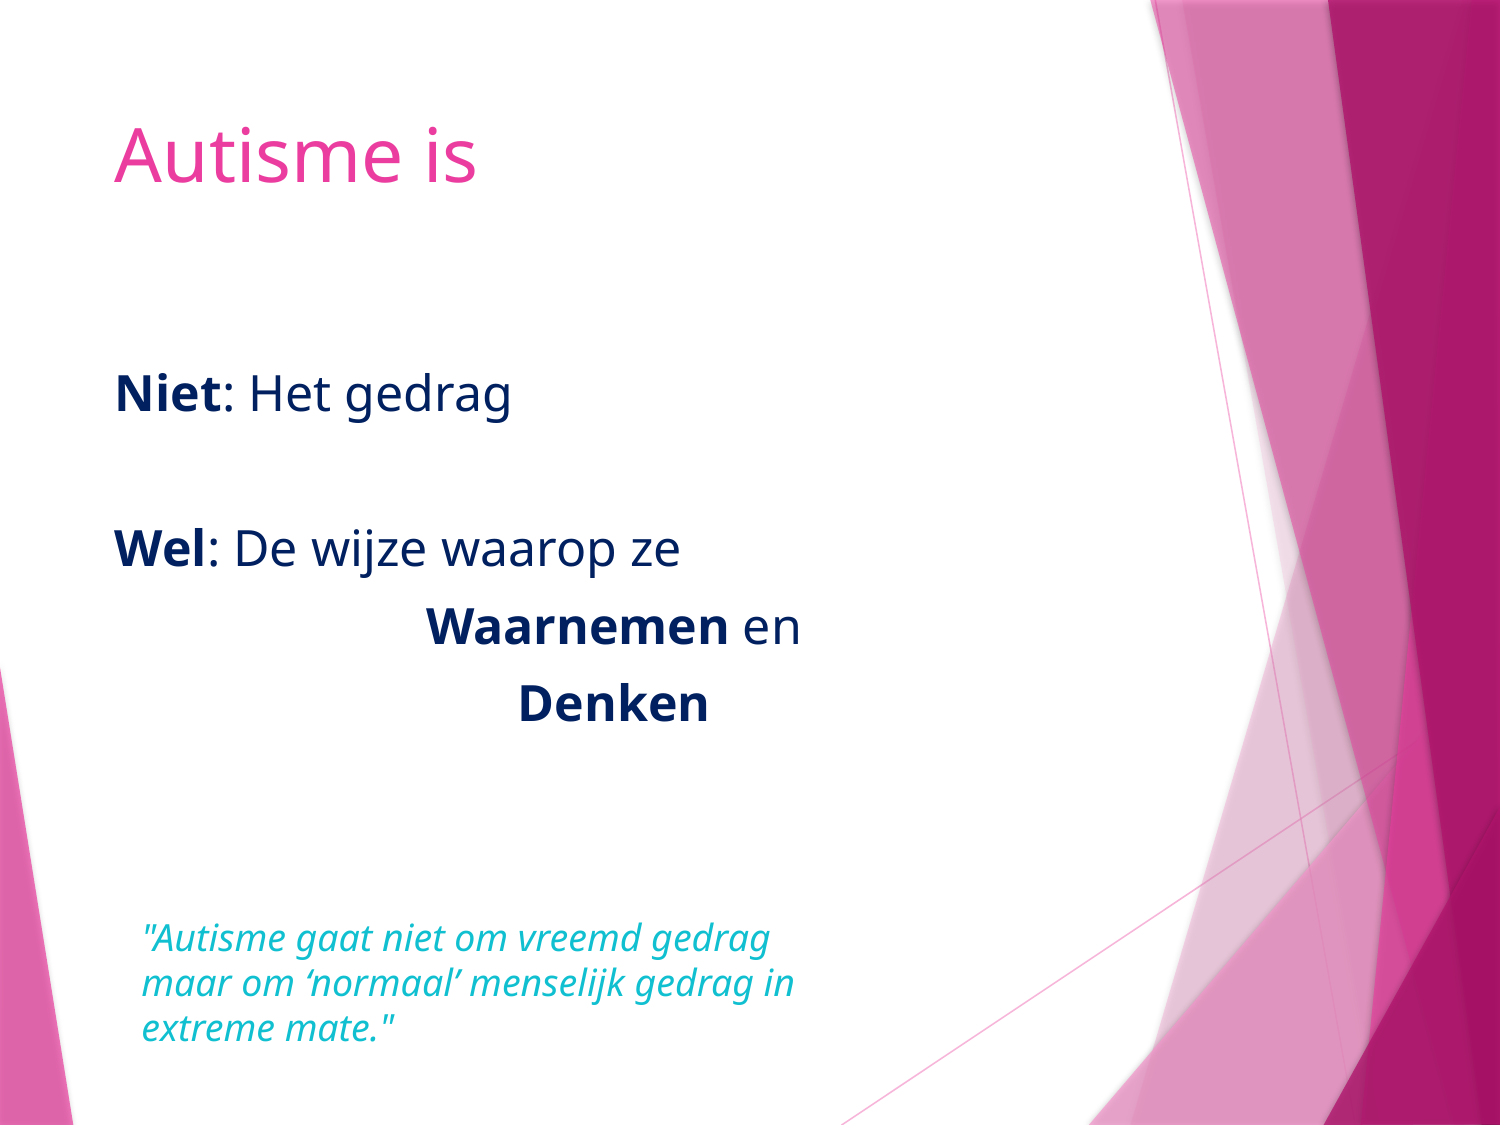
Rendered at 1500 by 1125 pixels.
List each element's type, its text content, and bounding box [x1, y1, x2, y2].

title Autisme is [99, 99, 1142, 317]
text_box "Autisme gaat niet om vreemd gedrag maar om ‘normaal’ menselijk gedrag in extreme mate." [126, 906, 877, 1057]
list Niet: Het gedrag Wel: De wijze waarop ze Waarnemen en Denken [99, 354, 1142, 992]
